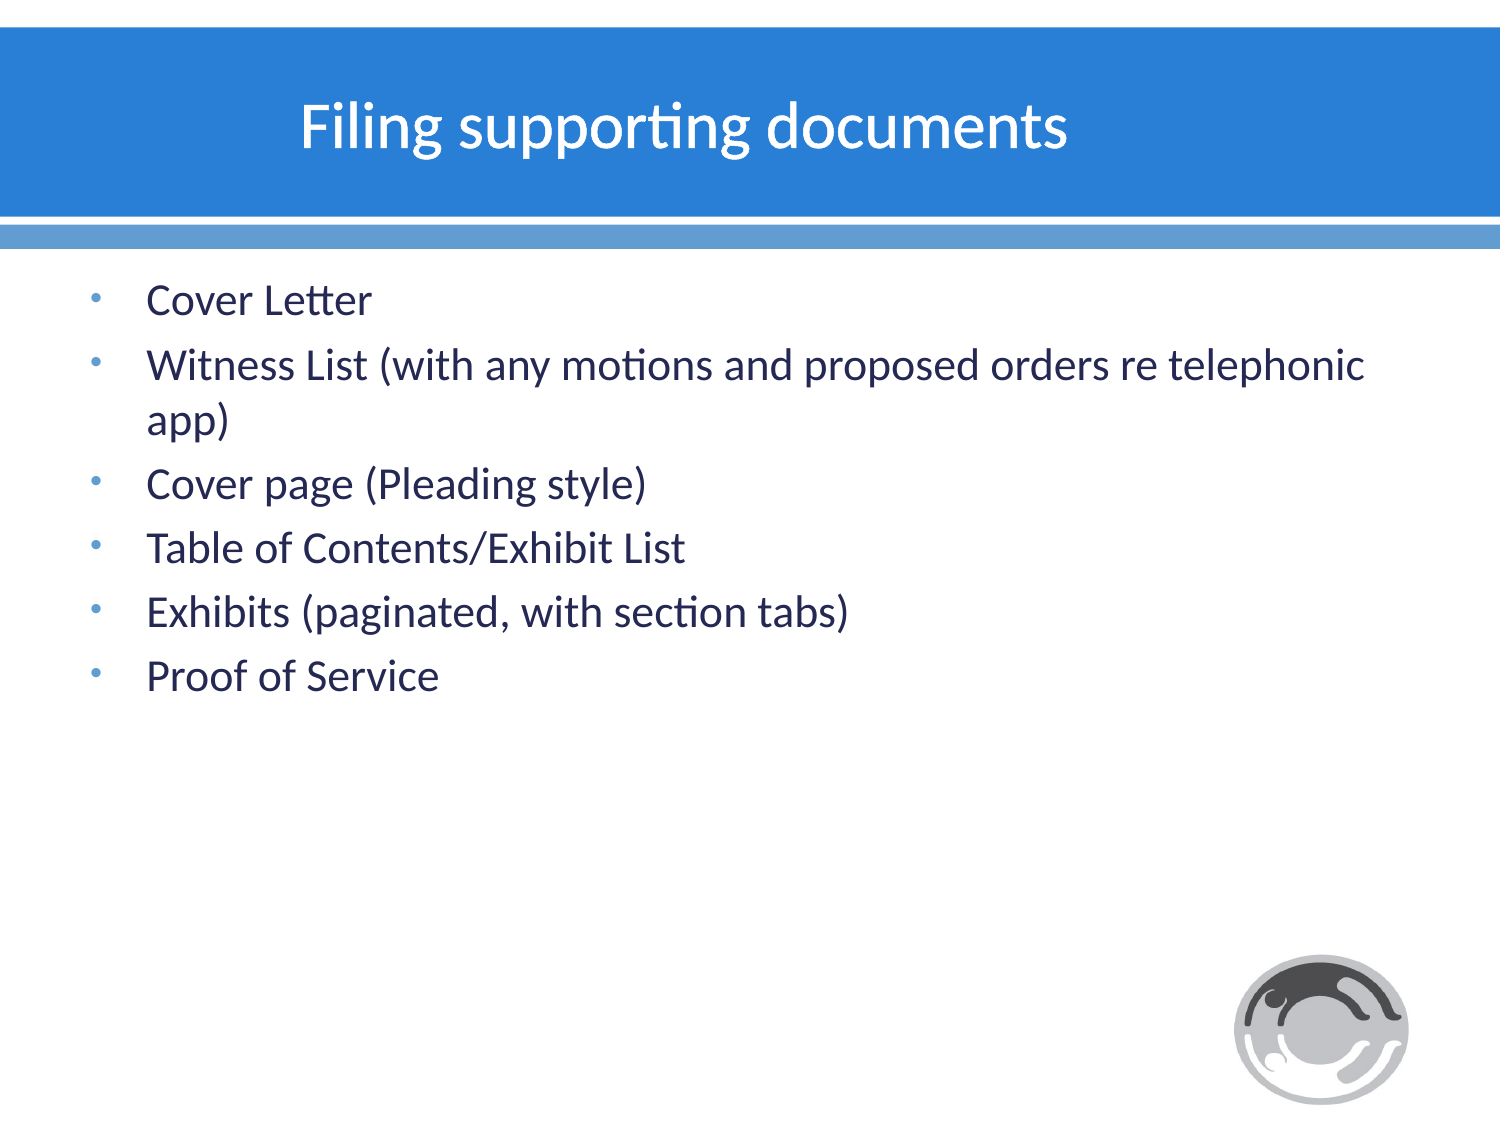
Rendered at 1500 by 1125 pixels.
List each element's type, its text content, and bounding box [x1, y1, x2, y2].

title Filing supporting documents [75, 29, 1425, 213]
list Cover Letter Witness List (with any motions and proposed orders re telephonic app) Cover page (Pleading style) Table of Contents/Exhibit List Exhibits (paginated, with section tabs) Proof of Service [75, 262, 1425, 1005]
picture [1234, 1005, 1424, 1125]
